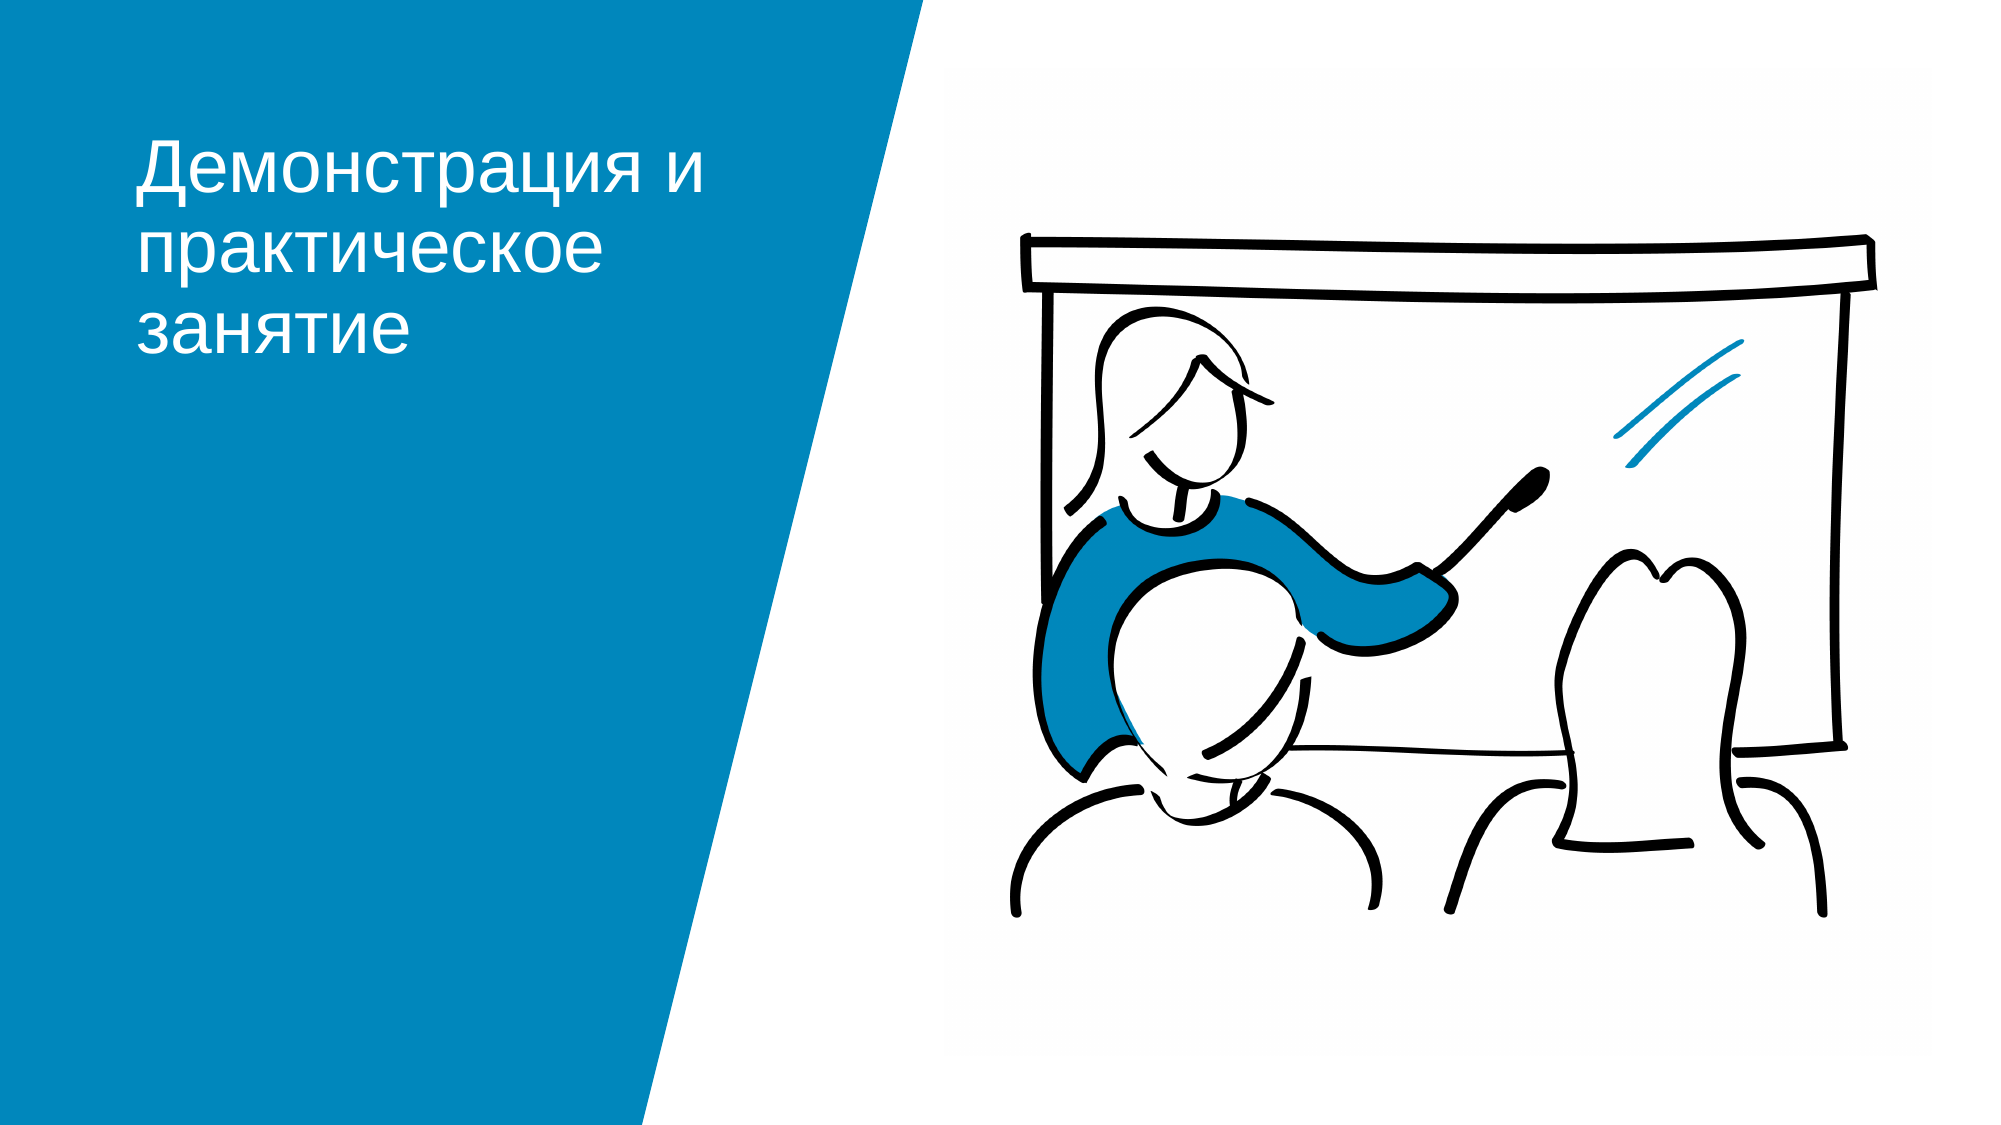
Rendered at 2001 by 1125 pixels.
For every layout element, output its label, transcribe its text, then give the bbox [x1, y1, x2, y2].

title Демонстрация и практическое занятие [136, 0, 775, 371]
picture [944, 68, 1932, 1056]
